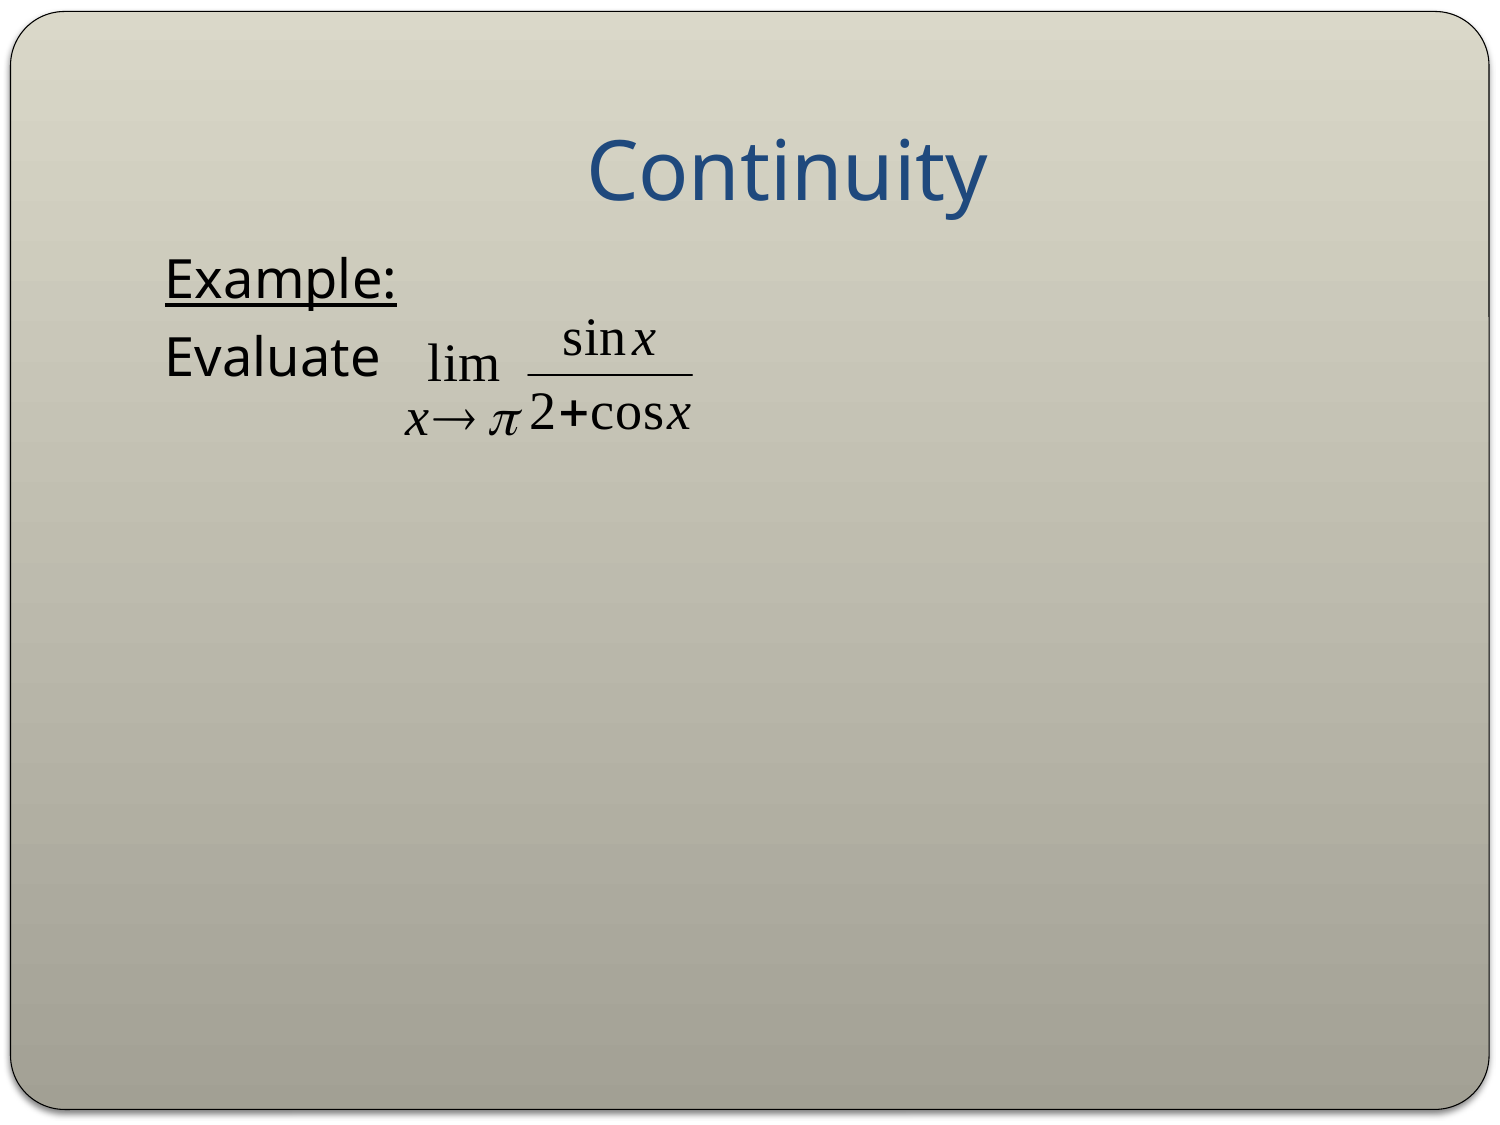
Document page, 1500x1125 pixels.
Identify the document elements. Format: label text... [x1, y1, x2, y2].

title Continuity [150, 45, 1425, 233]
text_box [399, 312, 699, 442]
list Example: Evaluate [150, 237, 1425, 988]
